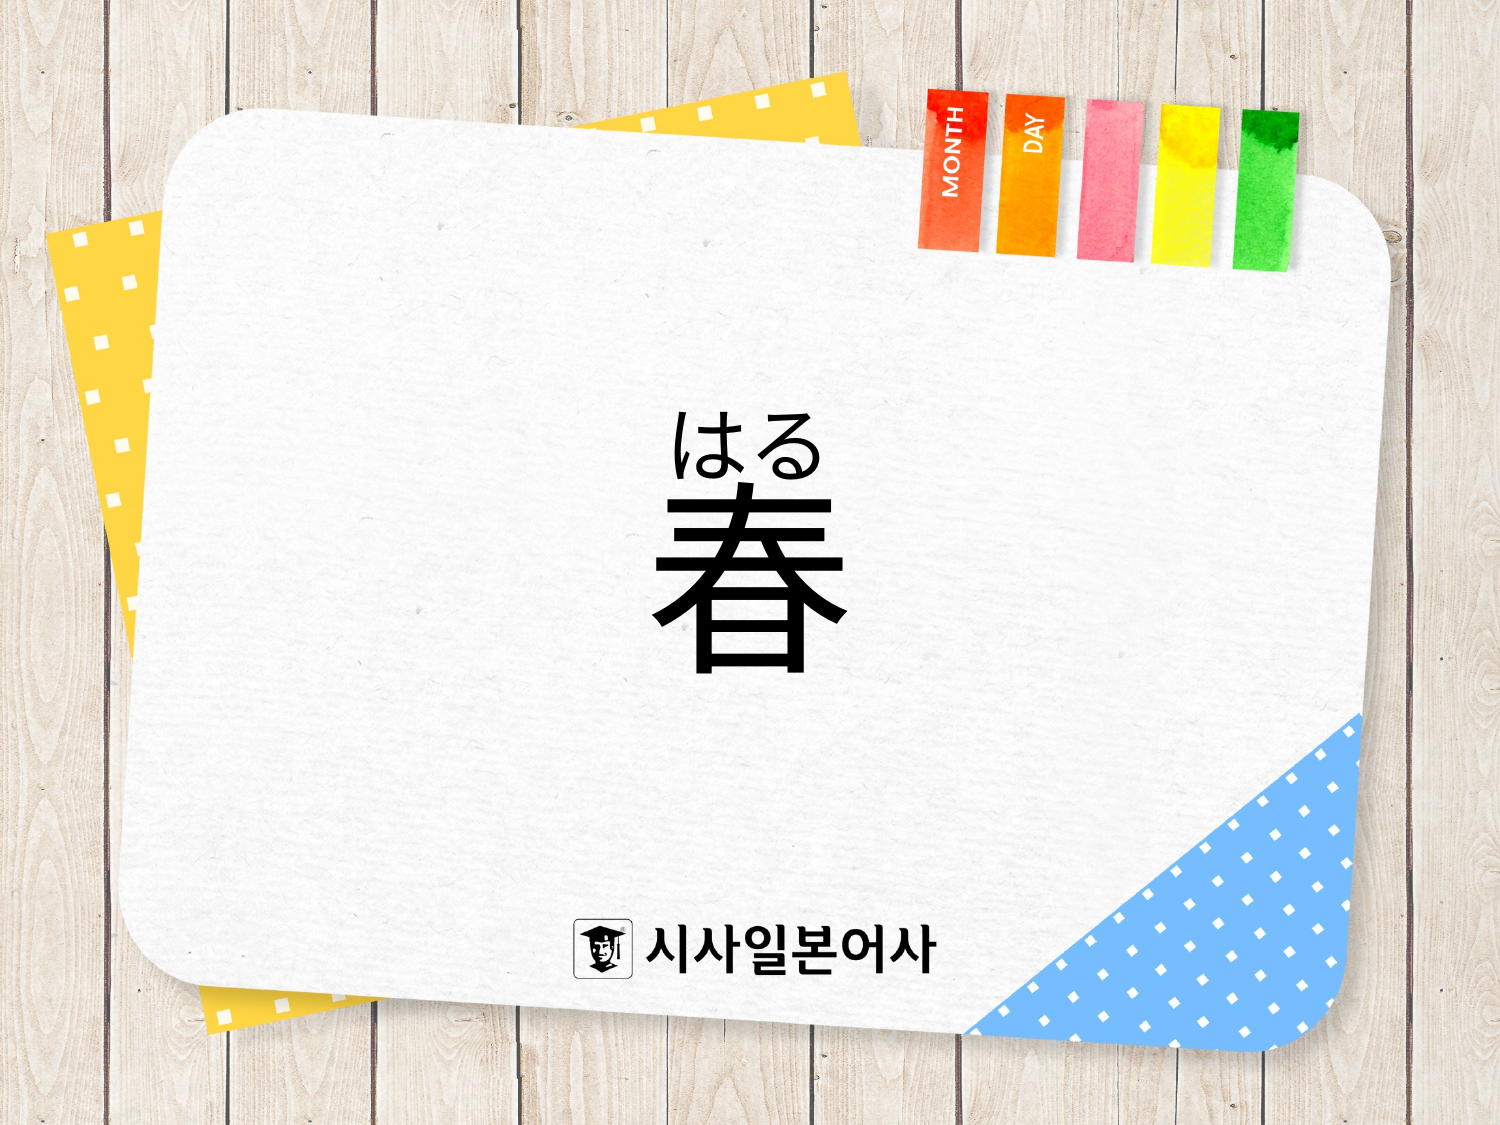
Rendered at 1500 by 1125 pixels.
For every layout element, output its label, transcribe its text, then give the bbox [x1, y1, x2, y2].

title 春 [75, 338, 1425, 811]
picture [0, 0, 1500, 1125]
text_box はる [651, 385, 847, 501]
